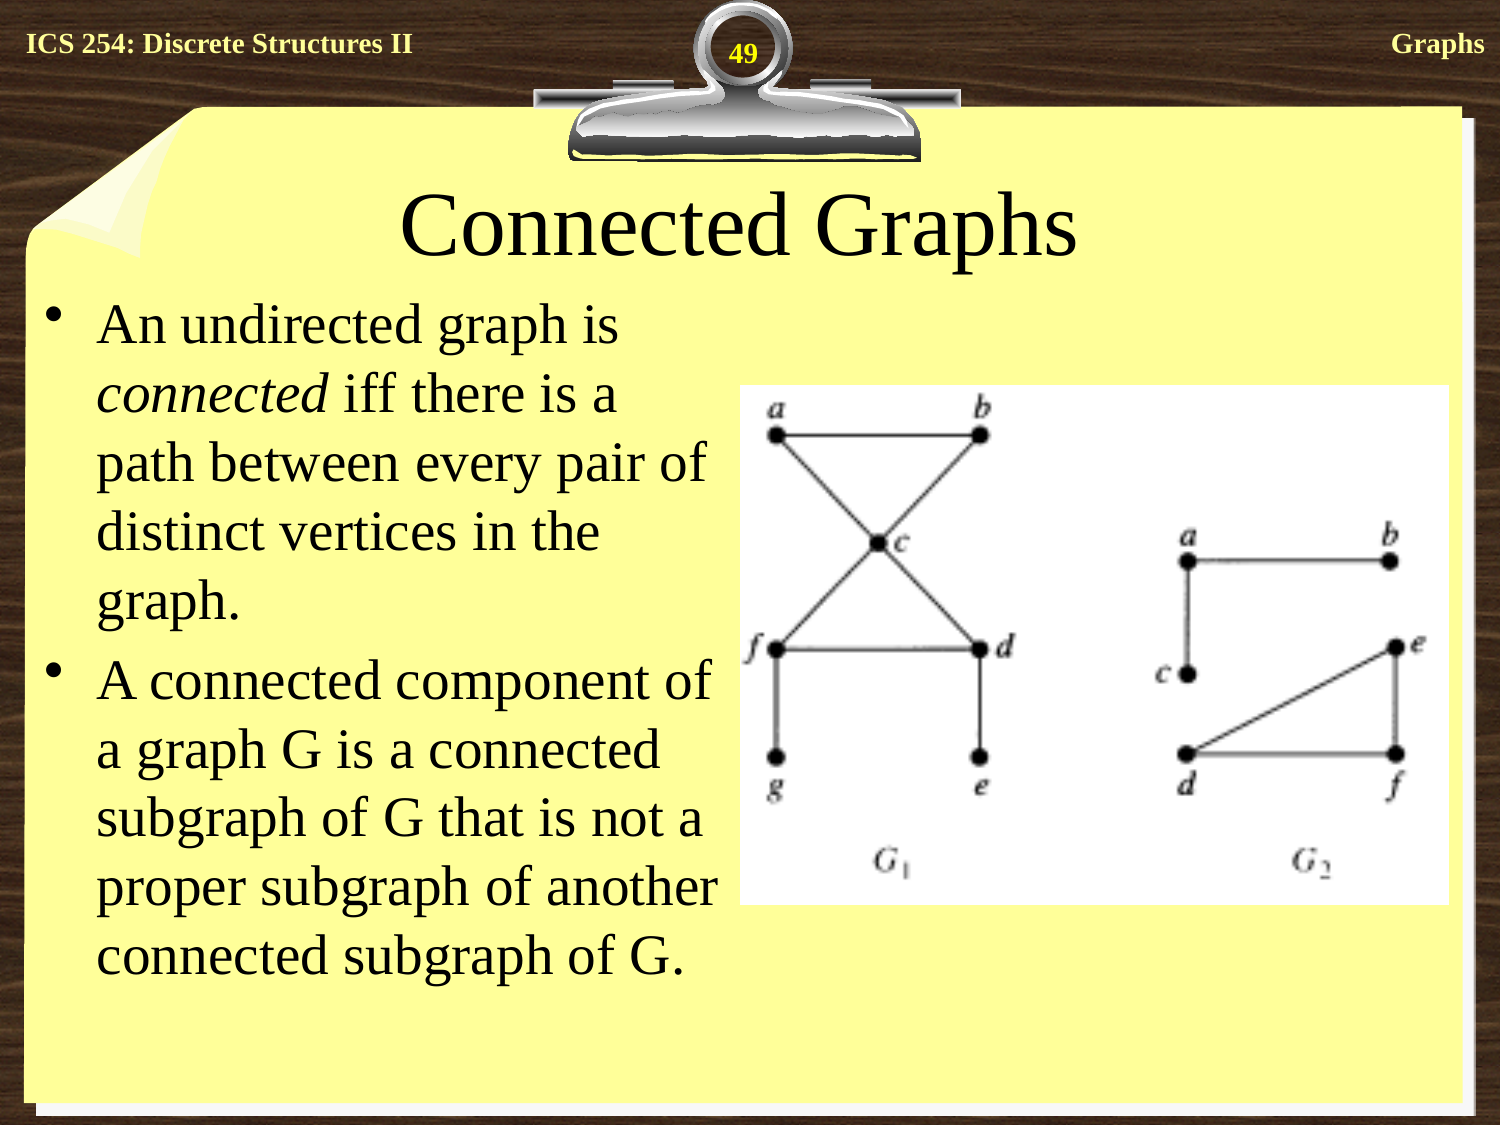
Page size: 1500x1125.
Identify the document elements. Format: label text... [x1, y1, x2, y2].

slide_number 49 [394, 18, 774, 84]
picture [673, 84, 708, 89]
list An undirected graph is connected iff there is a path between every pair of distinct vertices in the graph. A connected component of a graph G is a connected subgraph of G that is not a proper subgraph of another connected subgraph of G. [29, 278, 741, 1055]
picture [739, 385, 1450, 905]
picture [0, 0, 1500, 1125]
title Connected Graphs [77, 125, 1403, 313]
